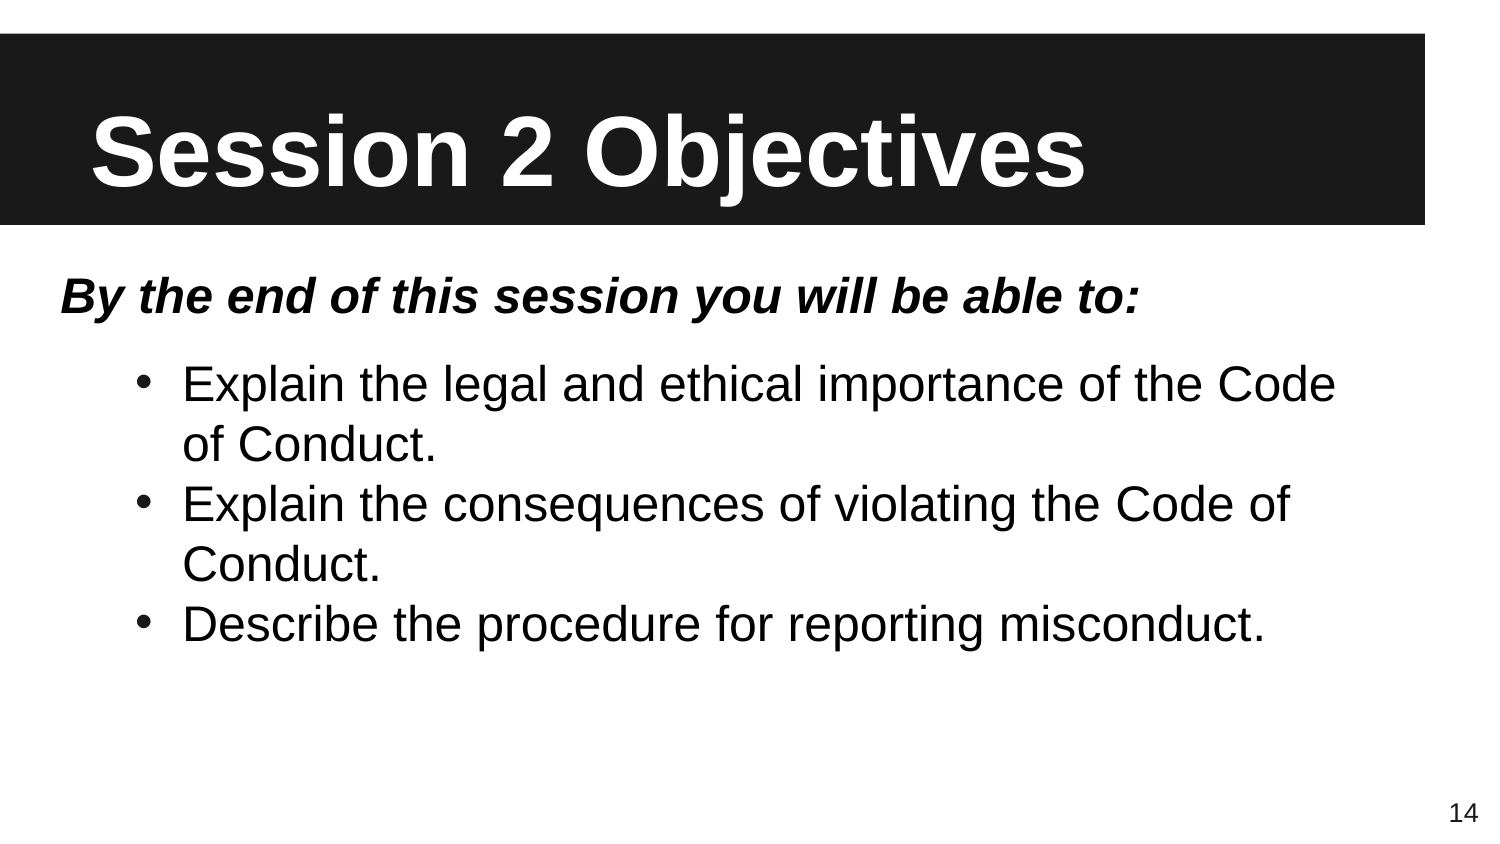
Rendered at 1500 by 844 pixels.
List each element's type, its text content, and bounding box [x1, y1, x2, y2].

title Session 2 Objectives [75, 33, 1425, 221]
text_box By the end of this session you will be able to: [33, 256, 1248, 331]
list Explain the legal and ethical importance of the Code of Conduct. Explain the consequences of violating the Code of Conduct. Describe the procedure for reporting misconduct. [120, 336, 1362, 702]
slide_number 14 [1403, 779, 1494, 844]
